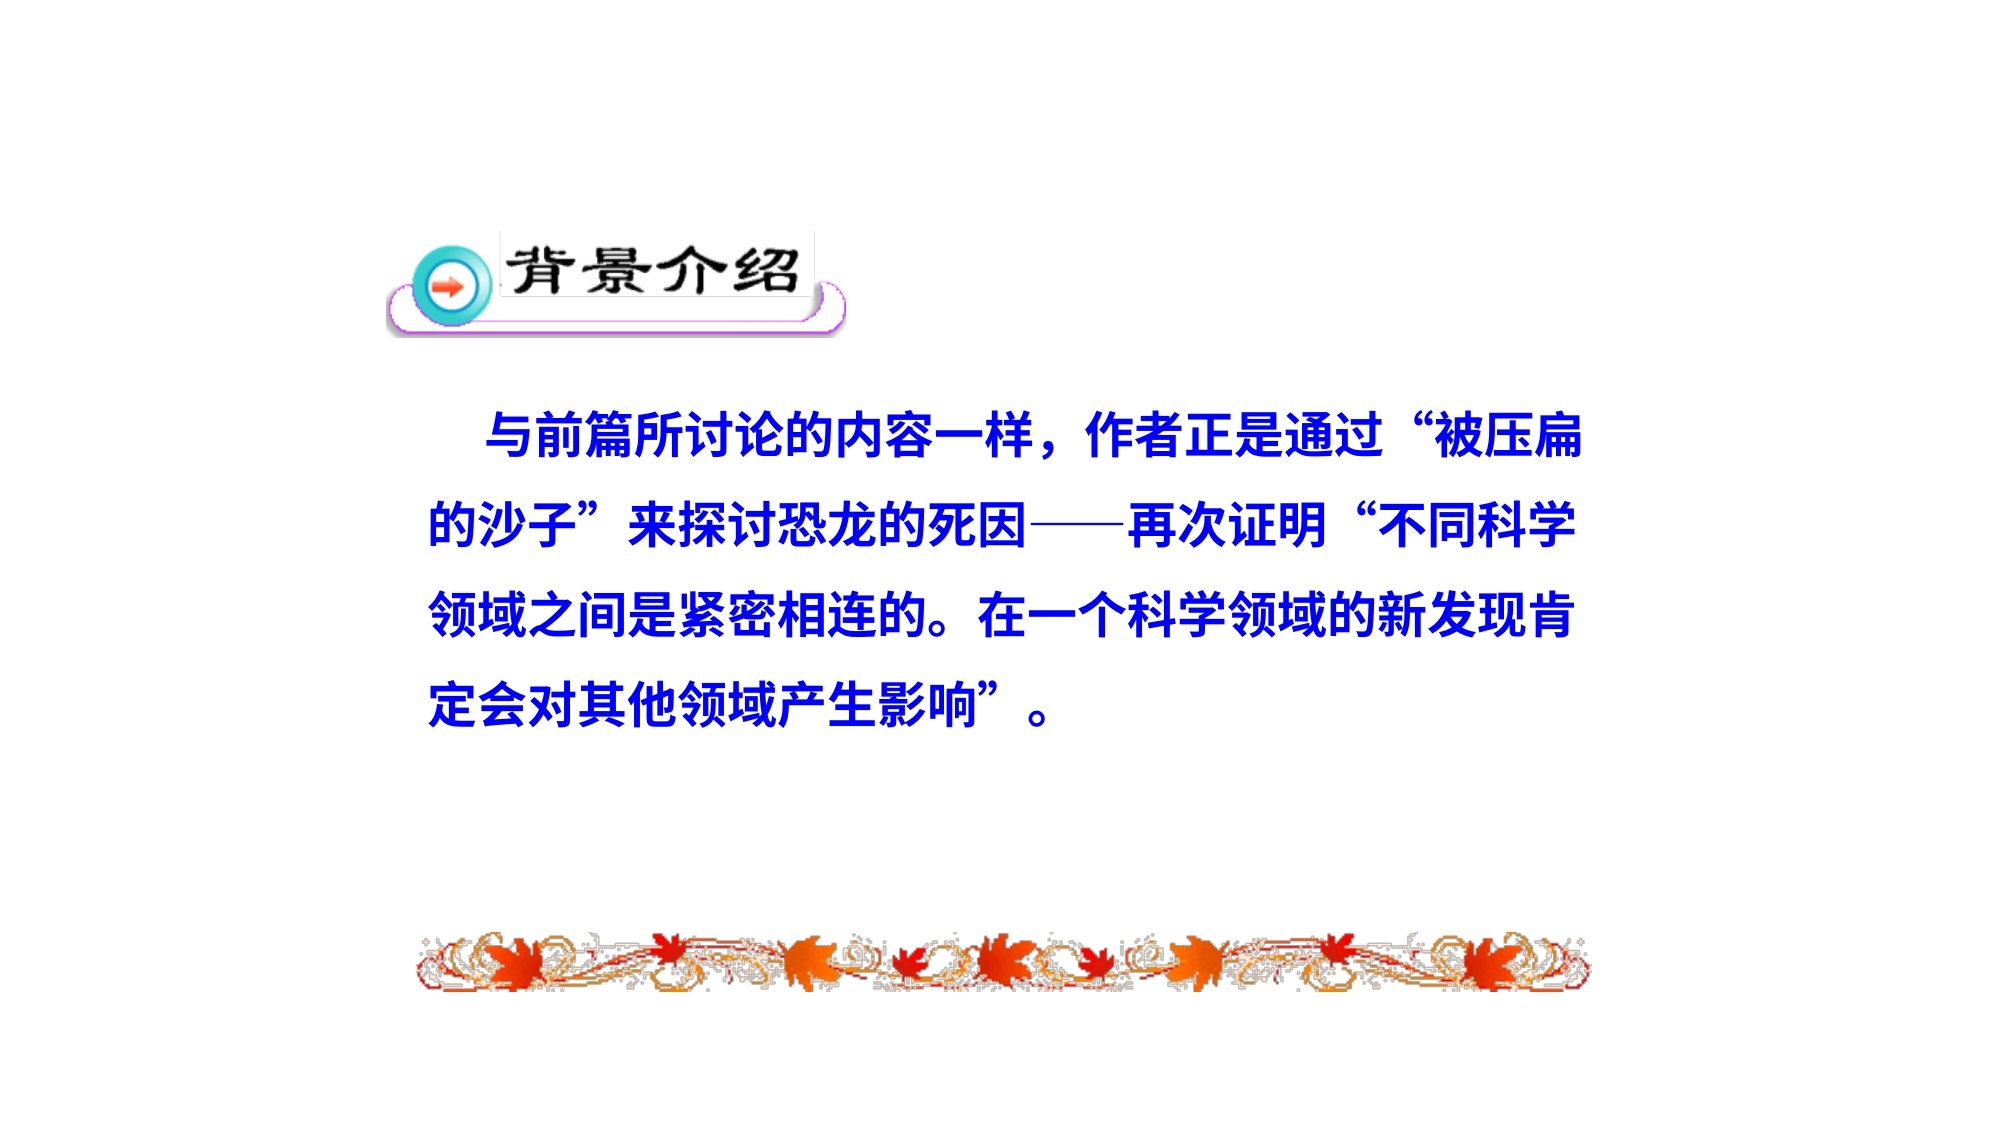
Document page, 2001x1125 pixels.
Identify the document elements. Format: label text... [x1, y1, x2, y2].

picture [416, 932, 1592, 992]
text_box 与前篇所讨论的内容一样，作者正是通过“被压扁的沙子”来探讨恐龙的死因——再次证明“不同科学领域之间是紧密相连的。在一个科学领域的新发现肯定会对其他领域产生影响”。 [412, 366, 1624, 742]
picture [386, 231, 846, 338]
